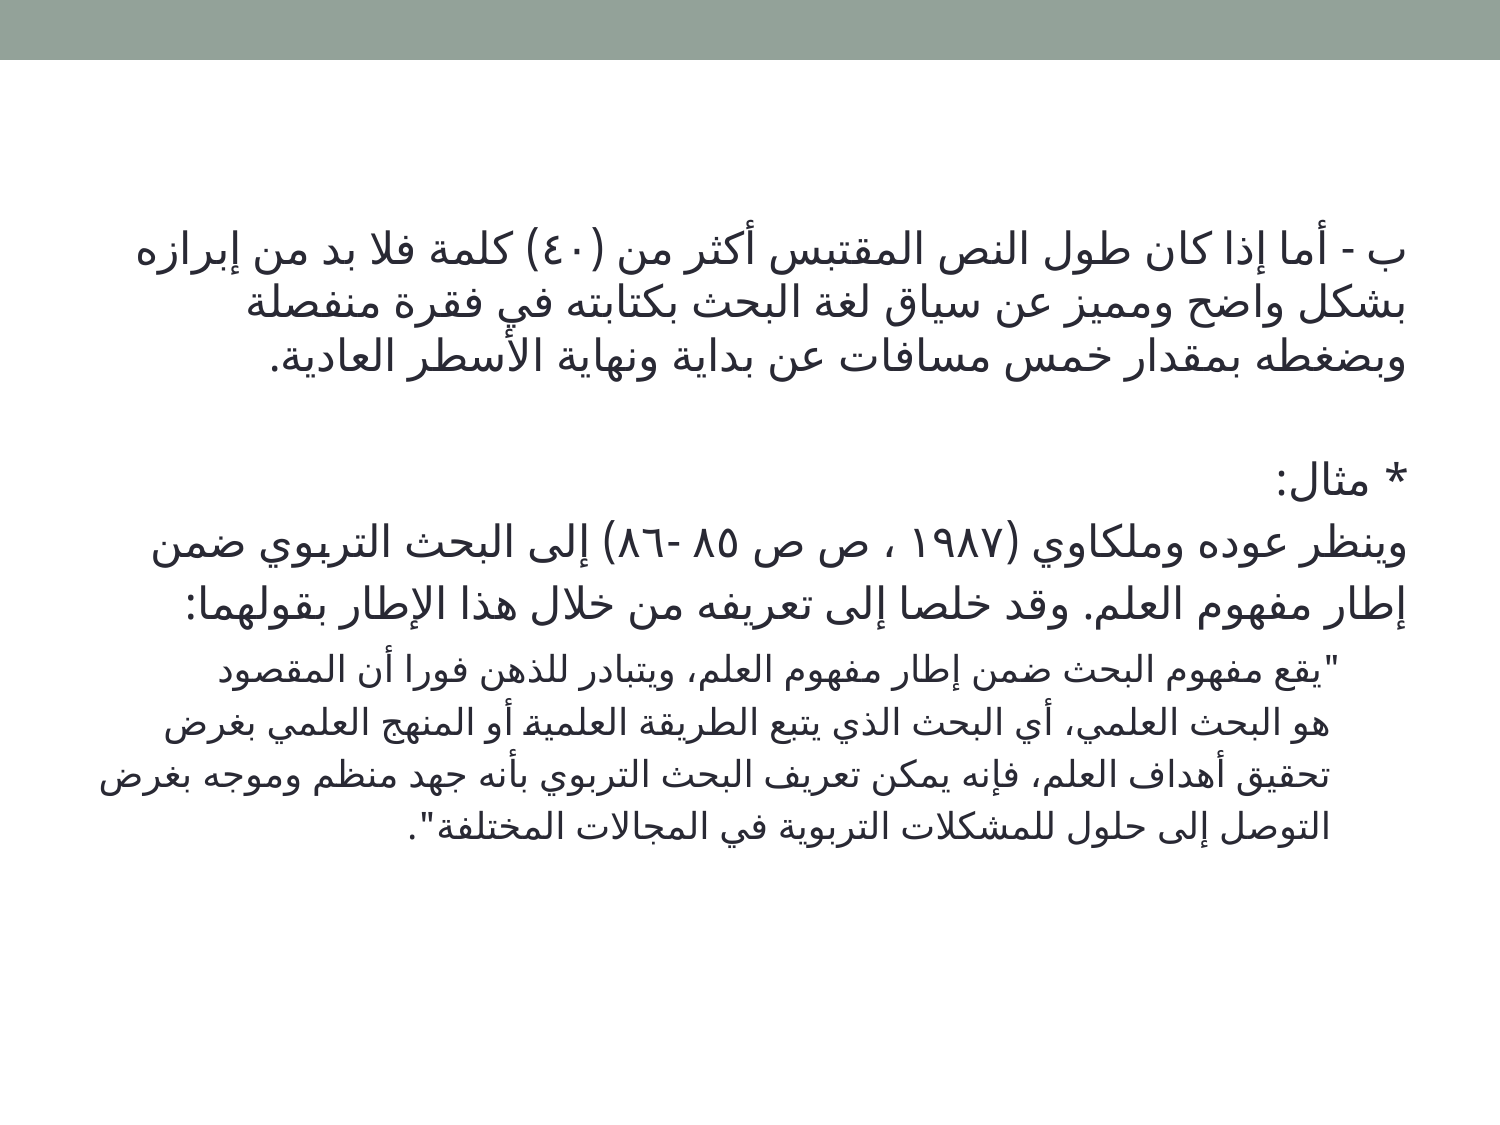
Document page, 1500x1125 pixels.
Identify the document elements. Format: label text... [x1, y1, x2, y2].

list ب - أما إذا كان طول النص المقتبس أكثر من (٤٠) كلمة فلا بد من إبرازه بشكل واضح ومميز عن سياق لغة البحث بكتابته في فقرة منفصلة وبضغطه بمقدار خمس مسافات عن بداية ونهاية الأسطر العادية. * مثال: وينظر عوده وملكاوي (١٩٨٧ ، ص ص ٨٥ -٨٦) إلى البحث التربوي ضمن إطار مفهوم العلم. وقد خلصا إلى تعريفه من خلال هذا الإطار بقولهما: "يقع مفهوم البحث ضمن إطار مفهوم العلم، ويتبادر للذهن فورا أن المقصود هو البحث العلمي، أي البحث الذي يتبع الطريقة العلمية أو المنهج العلمي بغرض تحقيق أهداف العلم، فإنه يمكن تعريف البحث التربوي بأنه جهد منظم وموجه بغرض التوصل إلى حلول للمشكلات التربوية في المجالات المختلفة". [75, 212, 1425, 1063]
